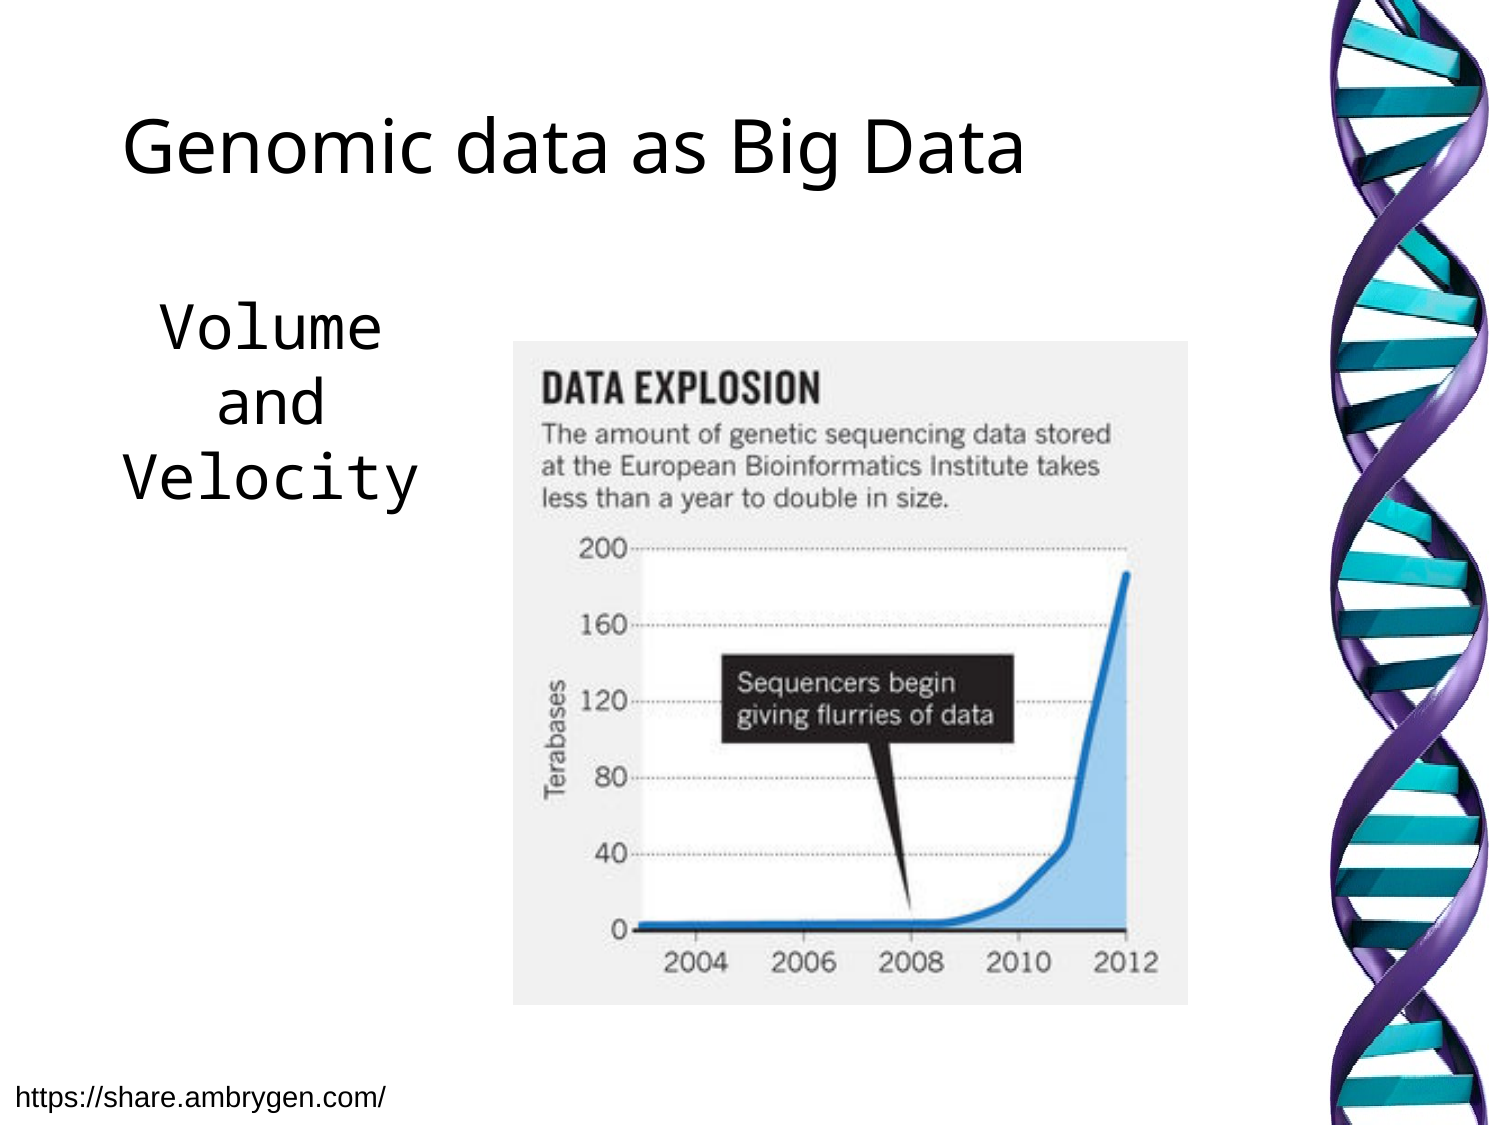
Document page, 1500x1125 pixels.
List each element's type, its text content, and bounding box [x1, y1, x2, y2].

text_box https://share.ambrygen.com/ [0, 1066, 1056, 1125]
text_box Volume and Velocity [106, 250, 437, 549]
title Genomic data as Big Data [106, 75, 1317, 213]
picture [513, 341, 1188, 1005]
picture [1322, 0, 1500, 1125]
